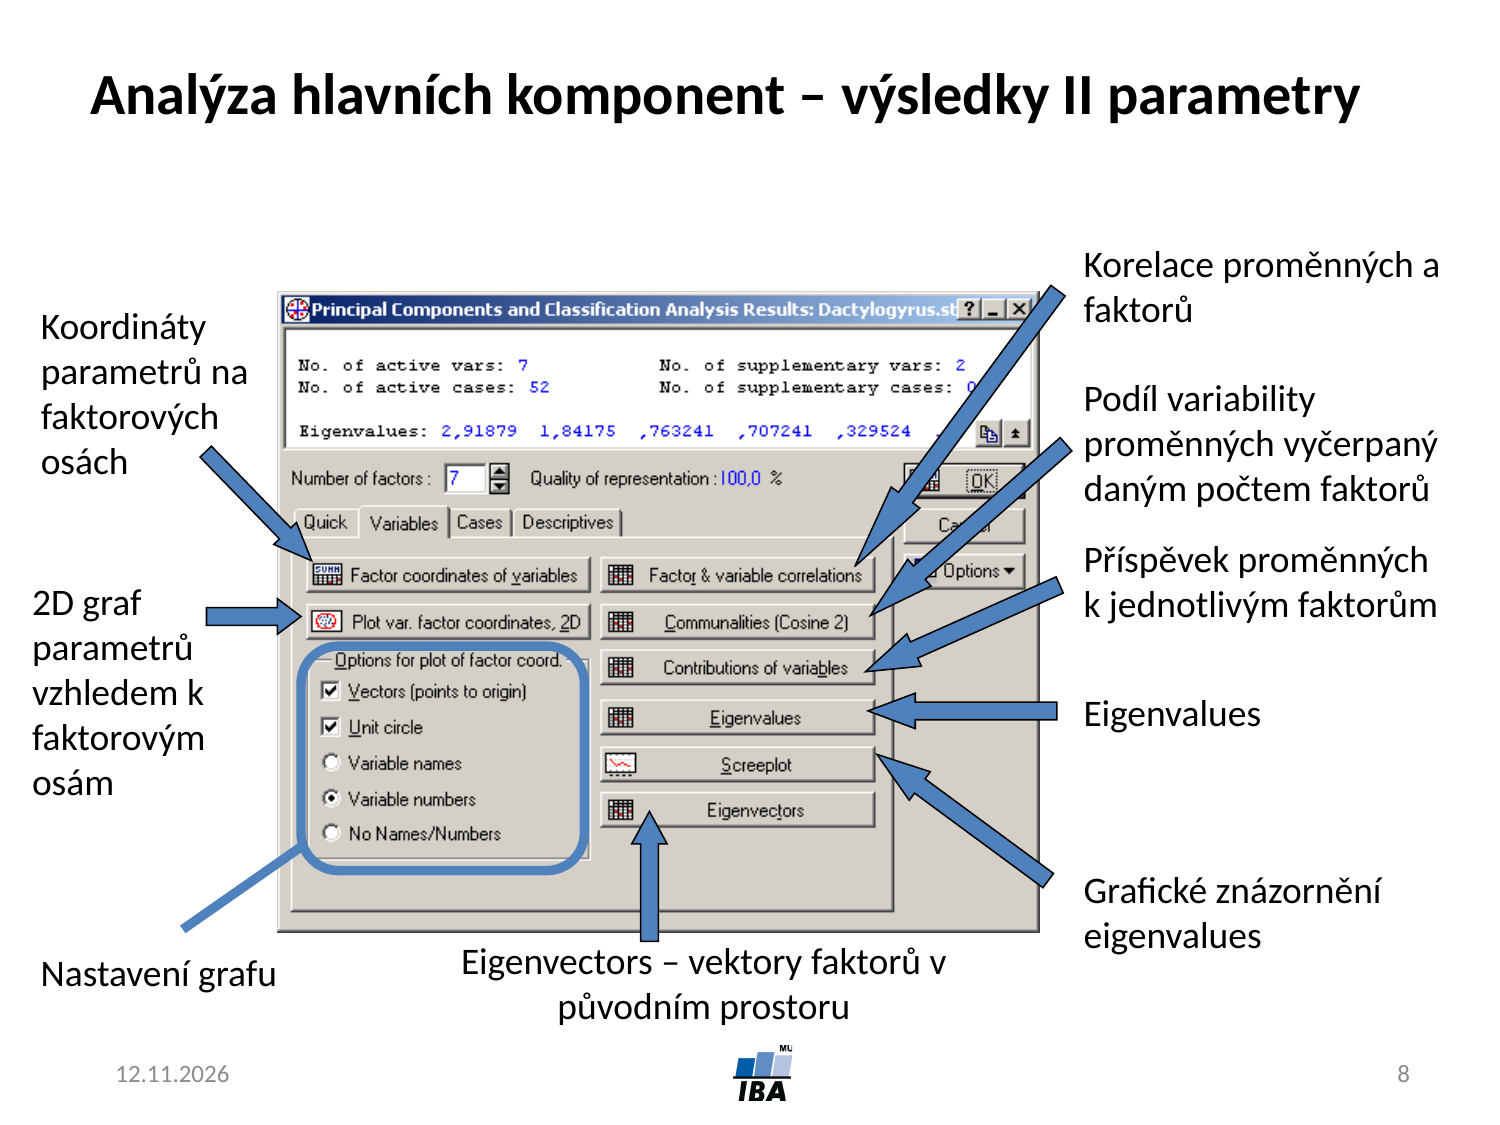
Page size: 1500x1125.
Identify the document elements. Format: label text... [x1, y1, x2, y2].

text_box Eigenvectors – vektory faktorů v původním prostoru [383, 940, 1025, 1035]
text_box Korelace proměnných a faktorů [1068, 232, 1465, 338]
text_box Grafické znázornění eigenvalues [1068, 858, 1483, 964]
text_box Příspěvek proměnných k jednotlivým faktorům [1068, 527, 1465, 633]
text_box 2D graf parametrů vzhledem k faktorovým osám [17, 570, 242, 811]
title Analýza hlavních komponent – výsledky II parametry [75, 45, 1425, 138]
picture [276, 291, 1040, 933]
text_box Eigenvalues [1068, 681, 1465, 741]
text_box Nastavení grafu [25, 941, 293, 1001]
text_box [1046, 867, 1054, 884]
text_box [1046, 576, 1064, 601]
text_box [206, 607, 271, 626]
slide_number 8 [1074, 1043, 1425, 1103]
text_box [1046, 437, 1072, 474]
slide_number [100, 1043, 451, 1103]
text_box [1044, 285, 1066, 322]
text_box Podíl variability proměnných vyčerpaný daným počtem faktorů [1068, 366, 1500, 516]
text_box Koordináty parametrů na faktorových osách [26, 294, 272, 490]
text_box [200, 446, 271, 531]
text_box [1046, 702, 1057, 720]
